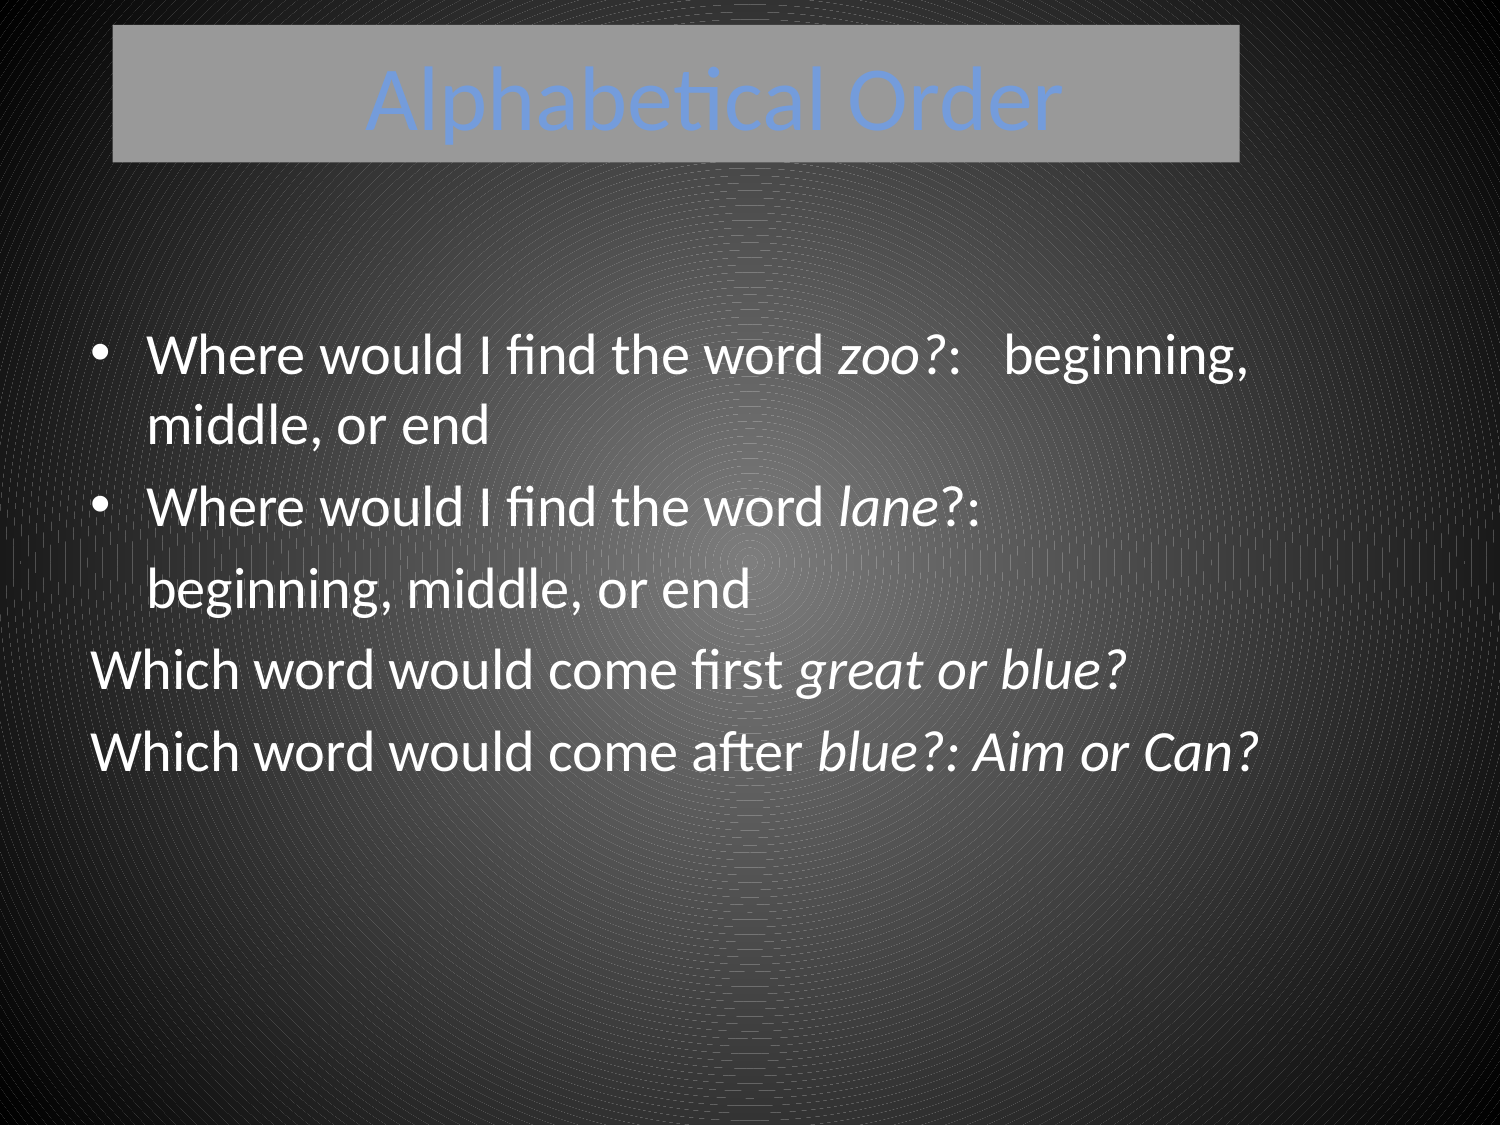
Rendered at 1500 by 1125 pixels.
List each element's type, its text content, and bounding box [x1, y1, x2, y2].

list Where would I find the word zoo?: beginning, middle, or end Where would I find the word lane?: beginning, middle, or end Which word would come first great or blue? Which word would come after blue?: Aim or Can? [75, 308, 1425, 1059]
title Alphabetical Order [112, 24, 1240, 163]
